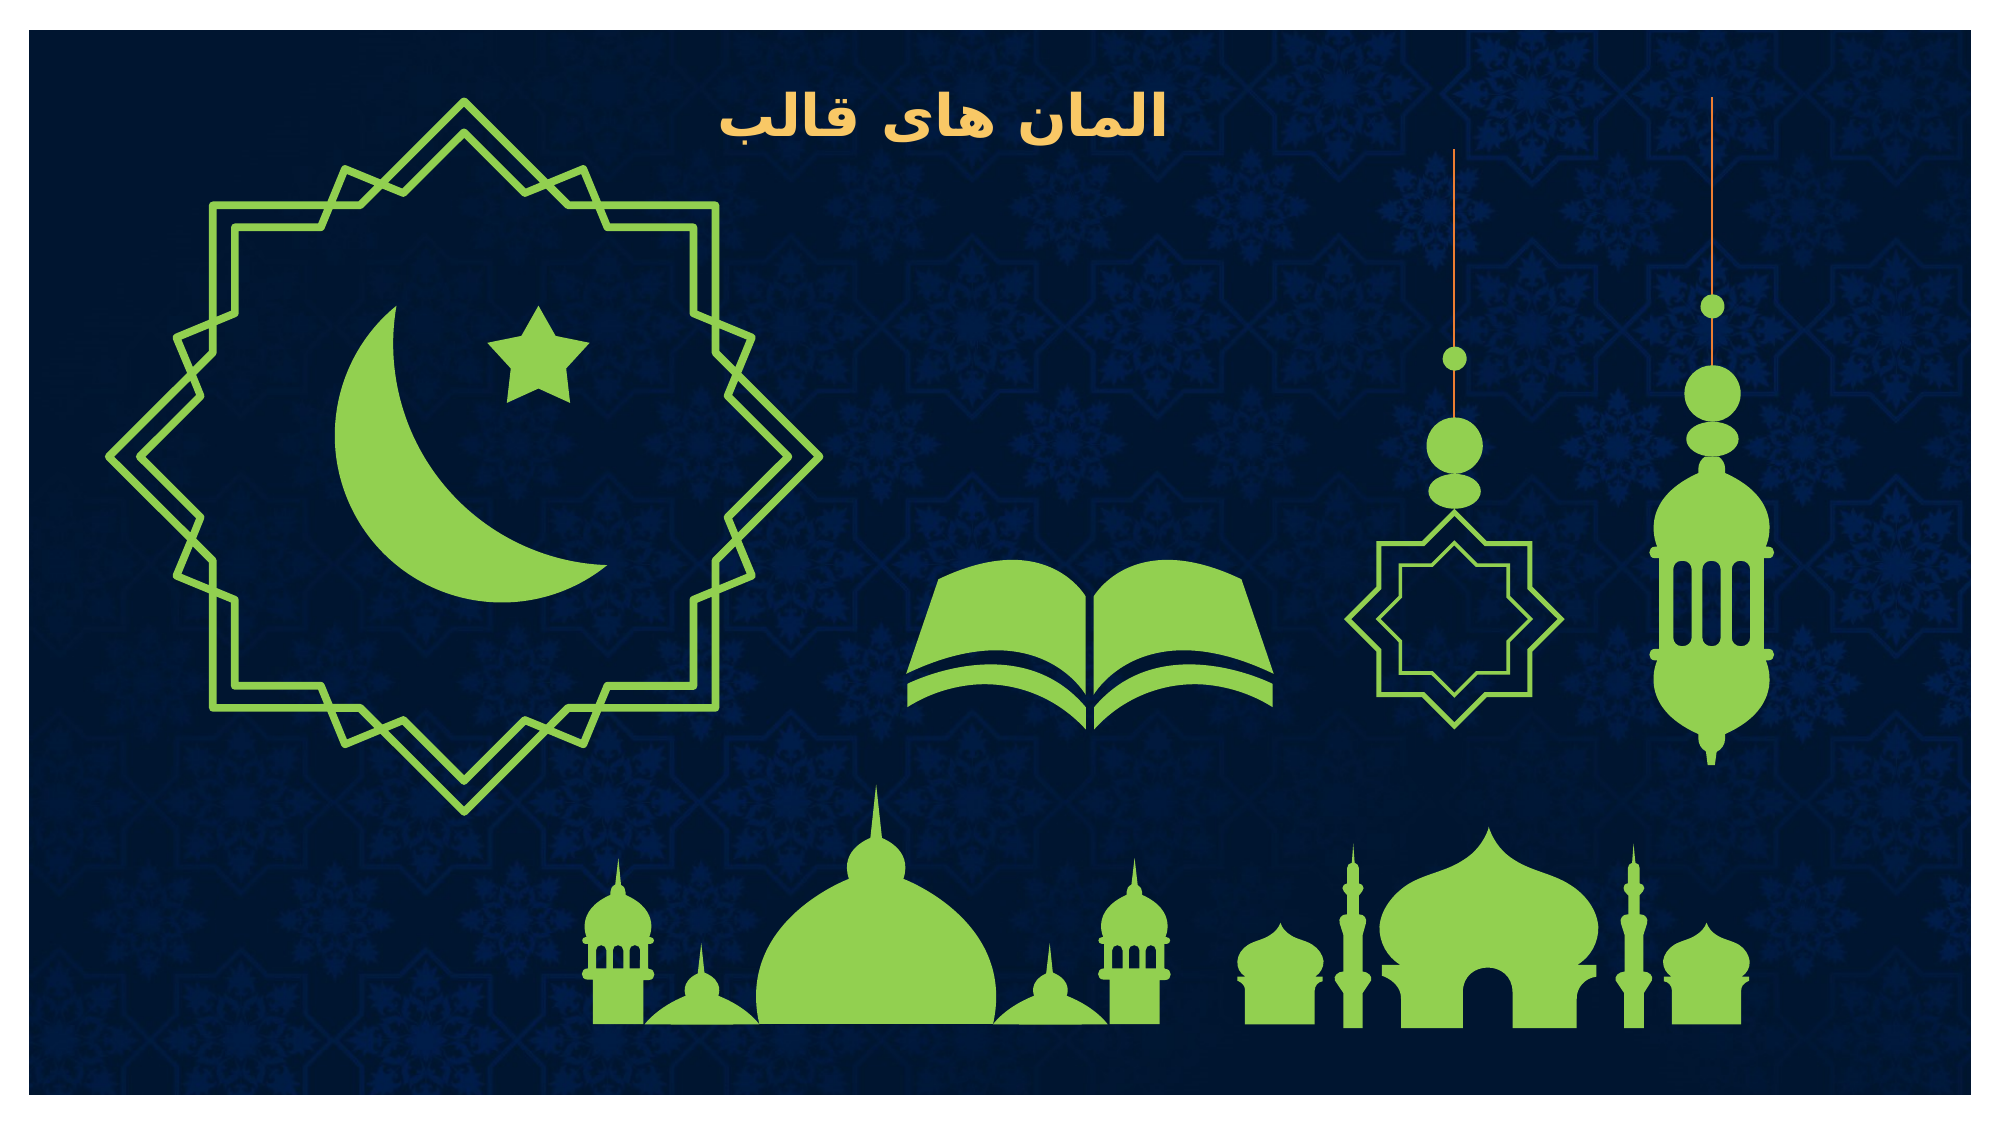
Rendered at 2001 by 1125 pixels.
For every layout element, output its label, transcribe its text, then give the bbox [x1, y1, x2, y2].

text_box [1634, 96, 1789, 766]
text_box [574, 784, 1179, 1025]
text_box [1236, 826, 1751, 1029]
picture [29, 30, 1971, 1095]
text_box المان های قالب [0, 70, 1895, 156]
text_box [1344, 148, 1565, 730]
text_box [906, 559, 1274, 730]
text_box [104, 97, 824, 816]
